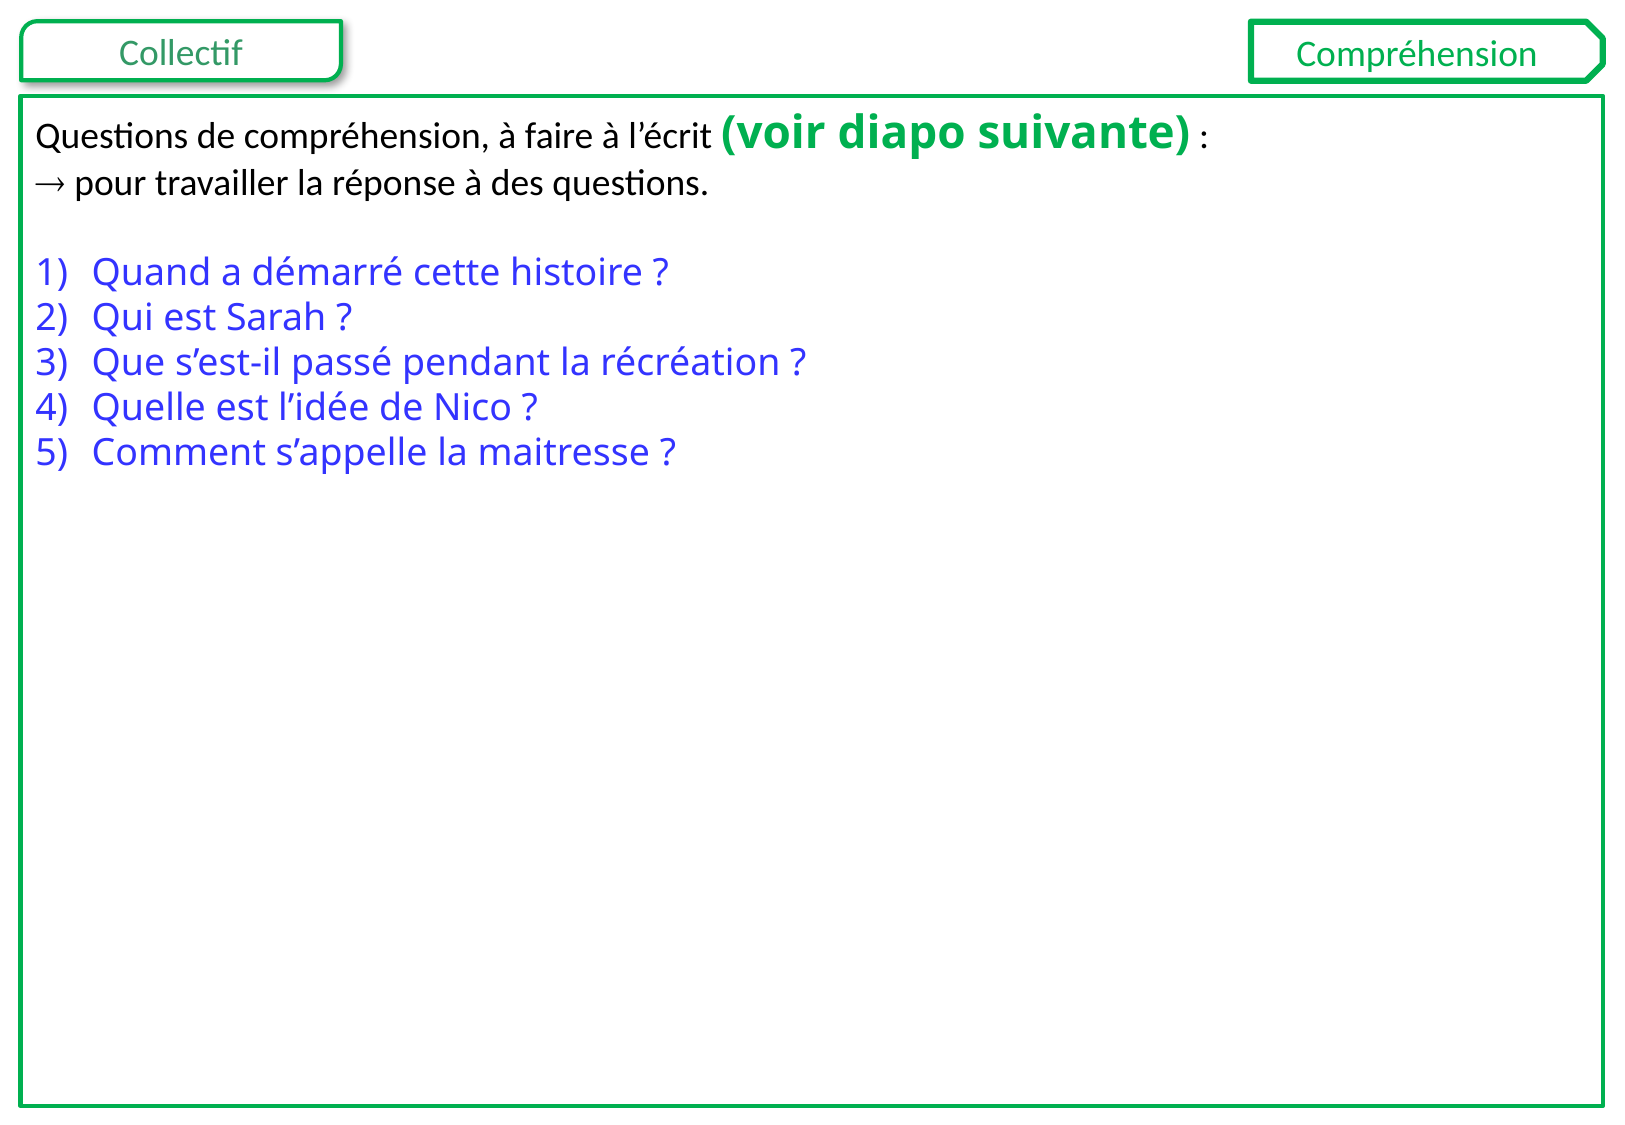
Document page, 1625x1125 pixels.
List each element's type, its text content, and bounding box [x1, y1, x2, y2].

list Questions de compréhension, à faire à l’écrit (voir diapo suivante) :  pour travailler la réponse à des questions. Quand a démarré cette histoire ? Qui est Sarah ? Que s’est-il passé pendant la récréation ? Quelle est l’idée de Nico ? Comment s’appelle la maitresse ? [18, 94, 1605, 1108]
list Compréhension [1250, 21, 1584, 81]
